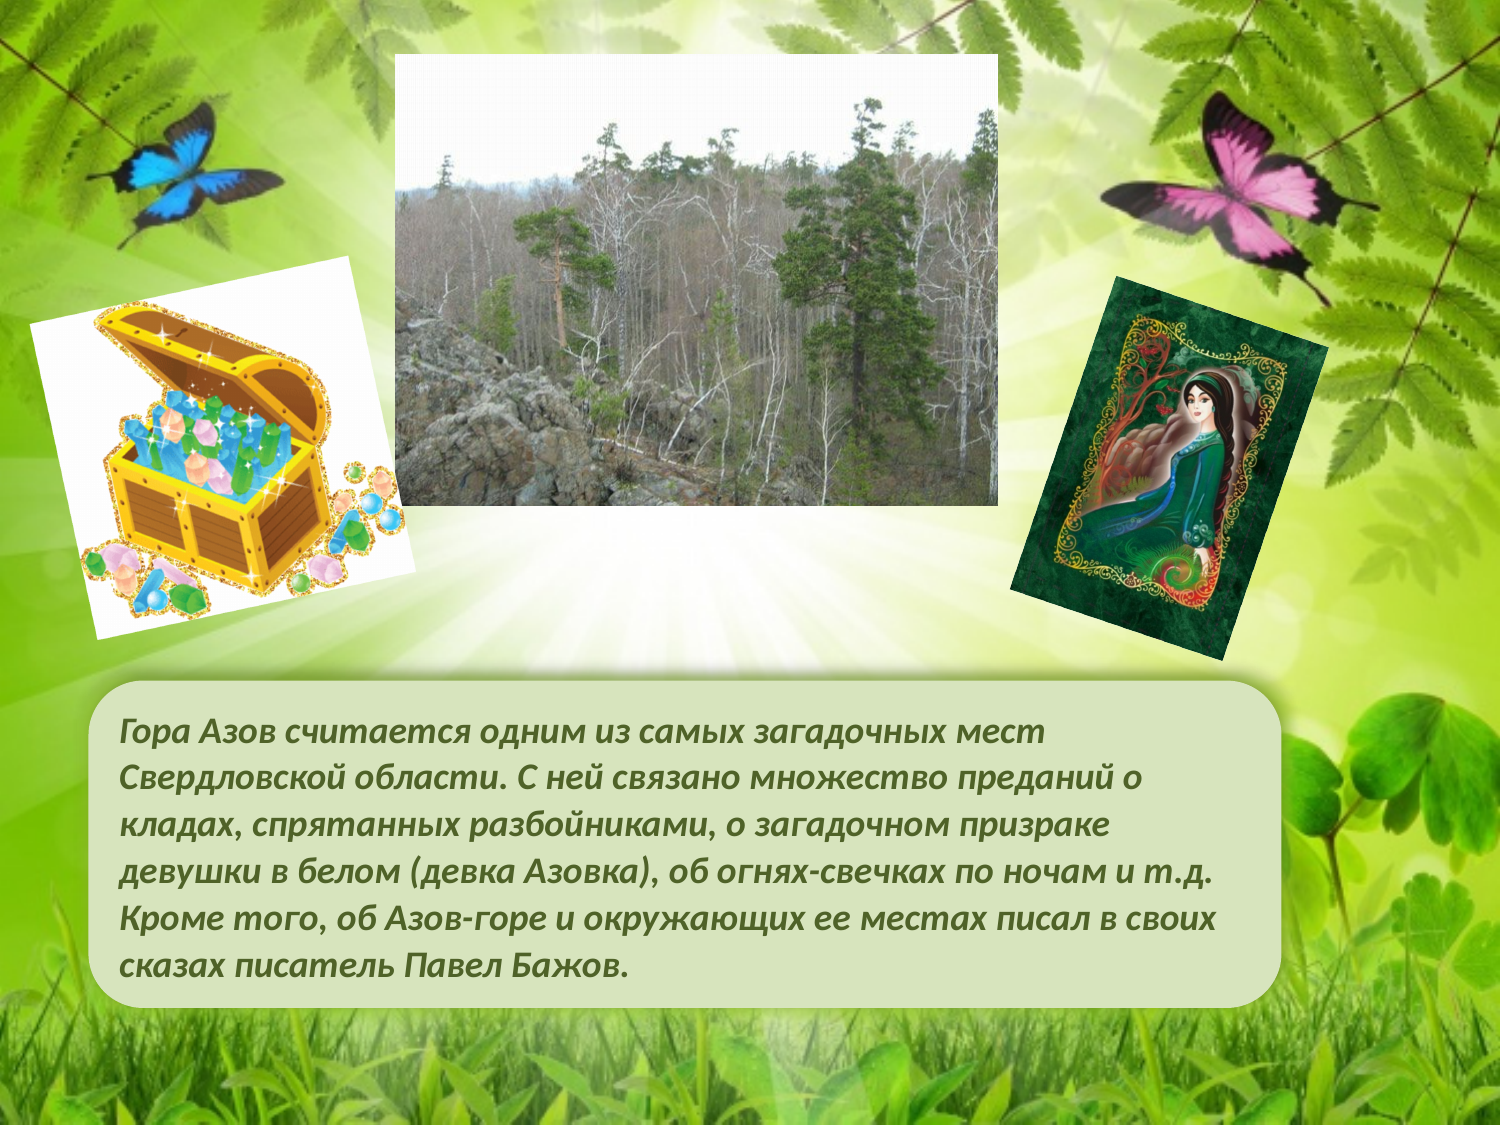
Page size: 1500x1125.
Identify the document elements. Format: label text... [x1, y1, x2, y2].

picture [0, 0, 1500, 1125]
text_box Гора Азов считается одним из самых загадочных мест Свердловской области. С ней связано множество преданий о кладах, спрятанных разбойниками, о загадочном призраке девушки в белом (девка Азовка), об огнях-свечках по ночам и т.д. Кроме того, об Азов-горе и окружающих ее местах писал в своих сказах писатель Павел Бажов. [88, 680, 1282, 1008]
